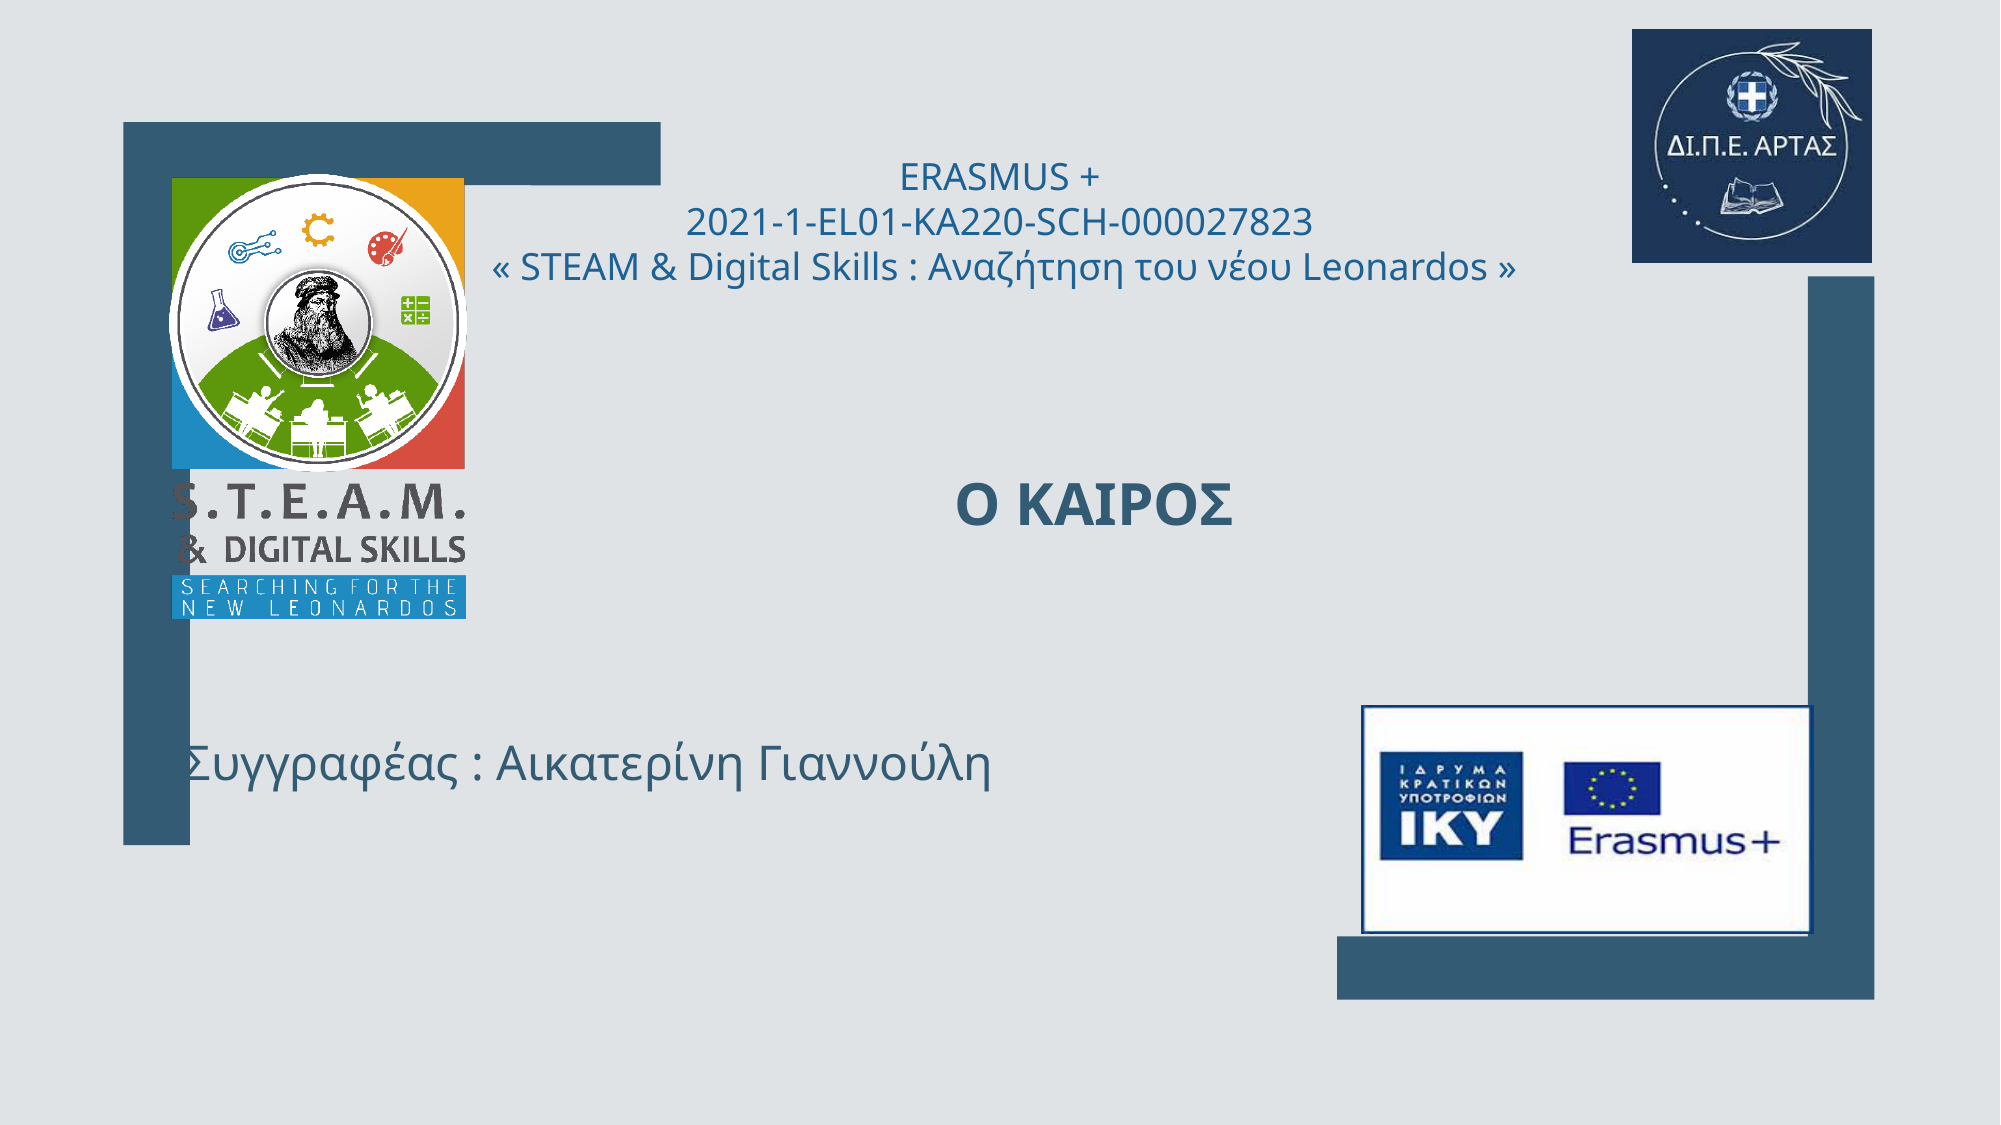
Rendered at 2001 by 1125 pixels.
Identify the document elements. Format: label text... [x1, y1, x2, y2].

picture [1361, 705, 1814, 935]
picture [168, 174, 467, 619]
subtitle Συγγραφέας : Αικατερίνη Γιαννούλη [168, 660, 1670, 933]
text_box ERASMUS + 2021-1-EL01-KA220-SCH-000027823 « STEAM & Digital Skills : Αναζήτηση του νέου Leonardos » [76, 146, 1924, 296]
picture [1632, 29, 1872, 263]
title Ο καιροσ [467, 417, 1773, 616]
